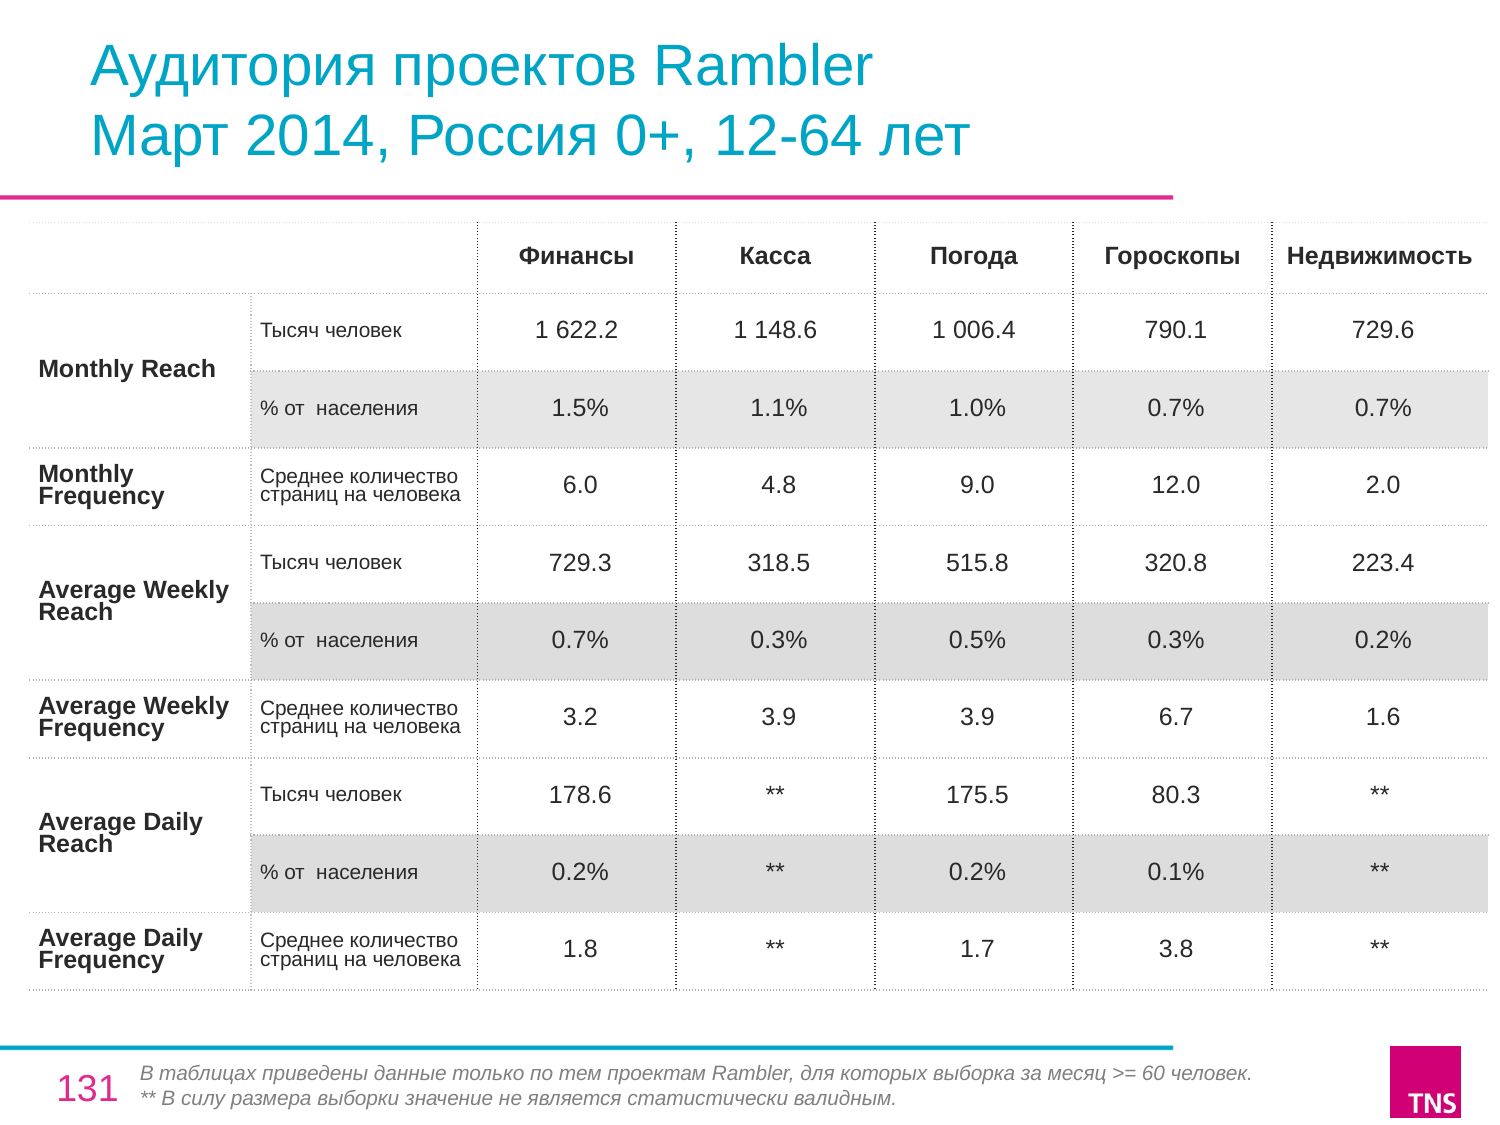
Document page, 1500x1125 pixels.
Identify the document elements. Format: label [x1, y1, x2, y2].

slide_number [40, 1055, 392, 1125]
picture [0, 0, 1500, 1125]
title [74, 8, 1476, 187]
table_header [29, 223, 1488, 294]
table_cell [29, 294, 1488, 990]
text_box [124, 1052, 1463, 1117]
